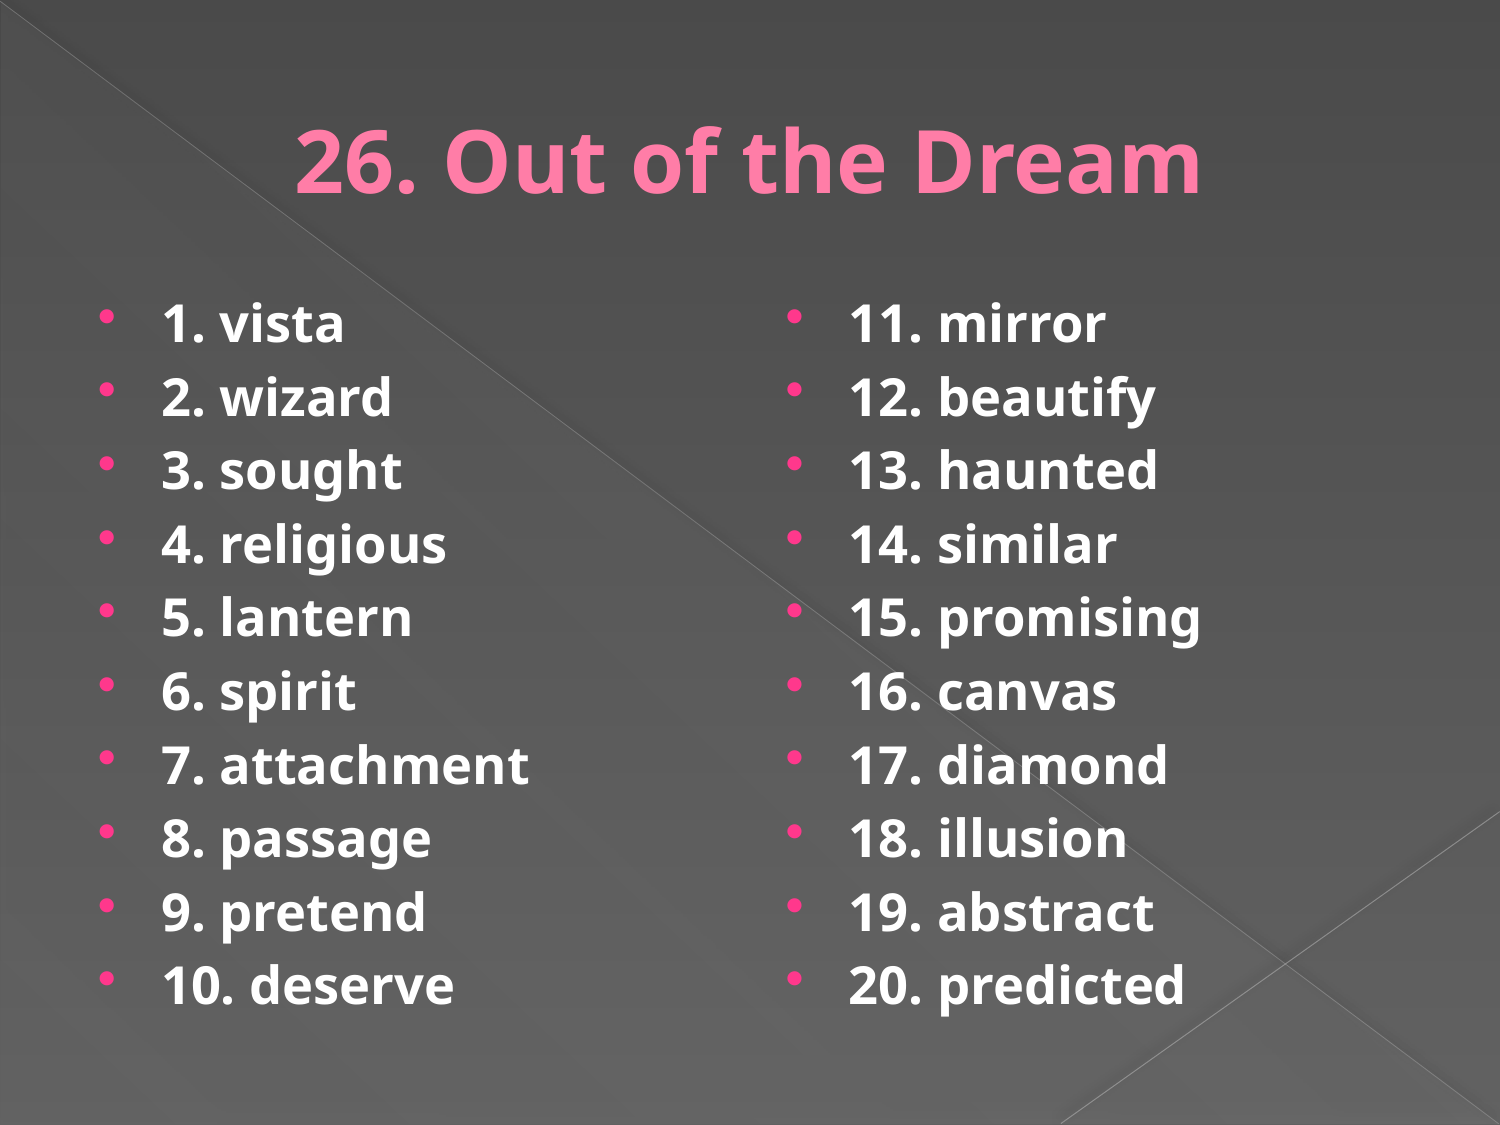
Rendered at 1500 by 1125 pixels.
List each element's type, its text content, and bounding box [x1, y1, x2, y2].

title 26. Out of the Dream [75, 43, 1425, 274]
list 1. vista 2. wizard 3. sought 4. religious 5. lantern 6. spirit 7. attachment 8. passage 9. pretend 10. deserve [75, 282, 738, 1025]
list 11. mirror 12. beautify 13. haunted 14. similar 15. promising 16. canvas 17. diamond 18. illusion 19. abstract 20. predicted [762, 282, 1425, 1025]
